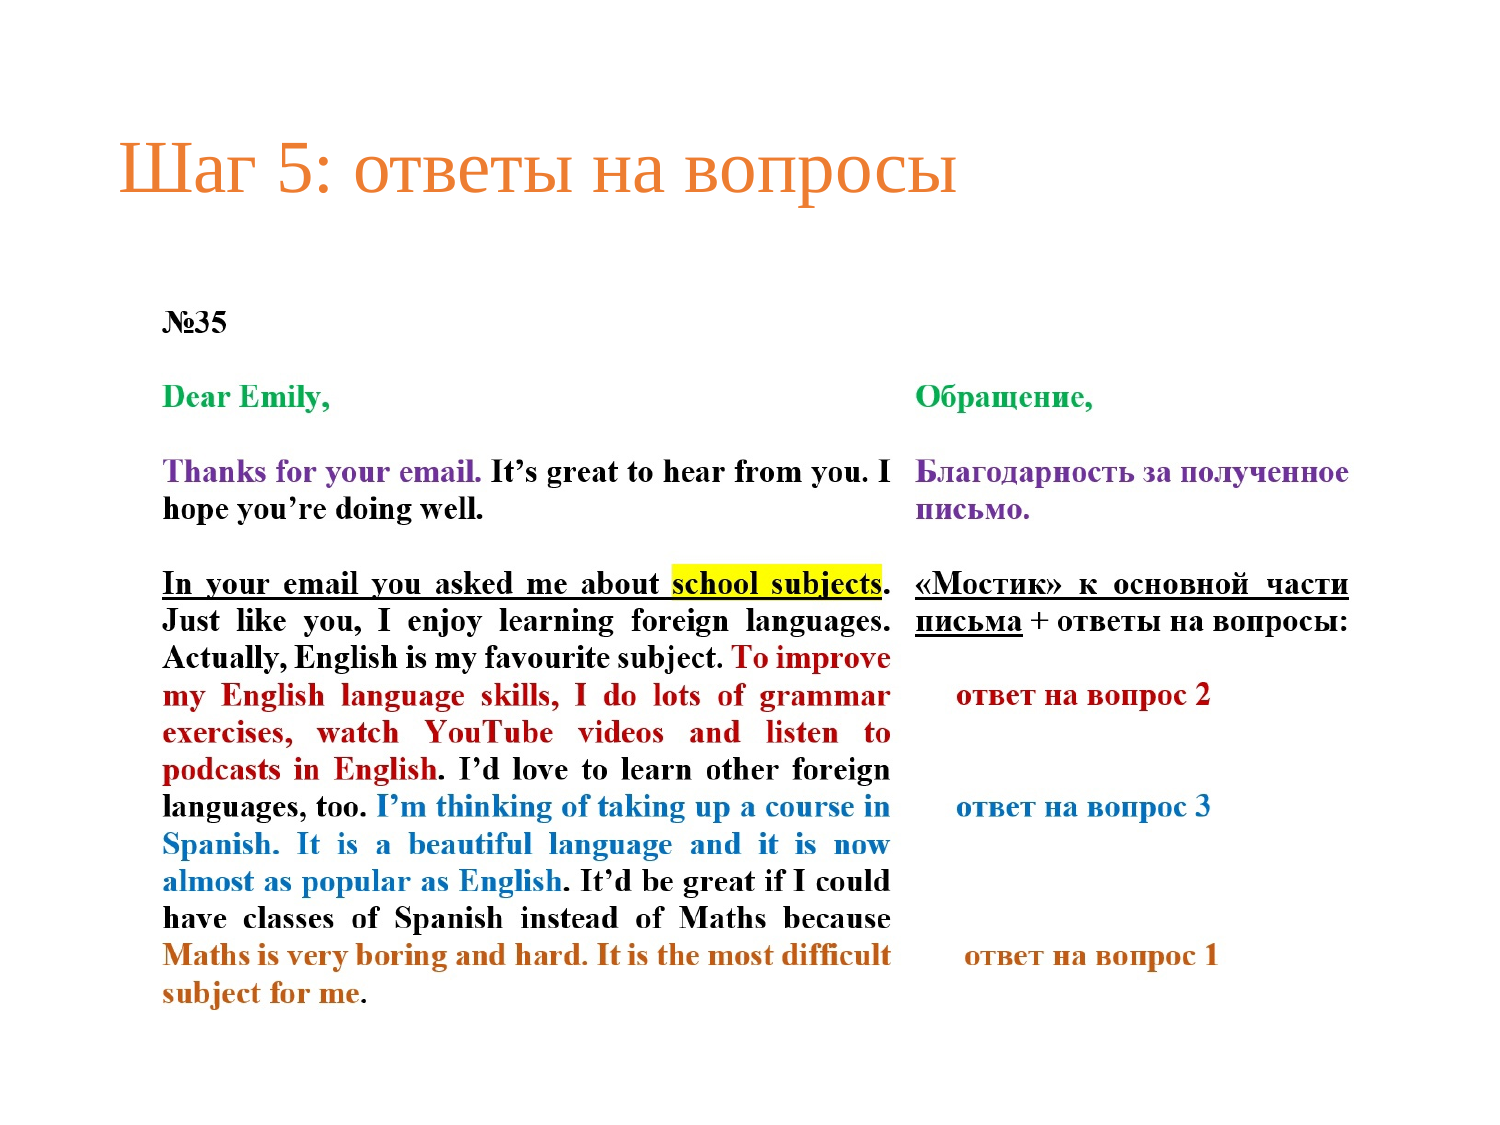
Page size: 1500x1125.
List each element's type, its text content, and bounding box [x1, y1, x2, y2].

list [146, 299, 1354, 1014]
title Шаг 5: ответы на вопросы [103, 59, 1397, 278]
